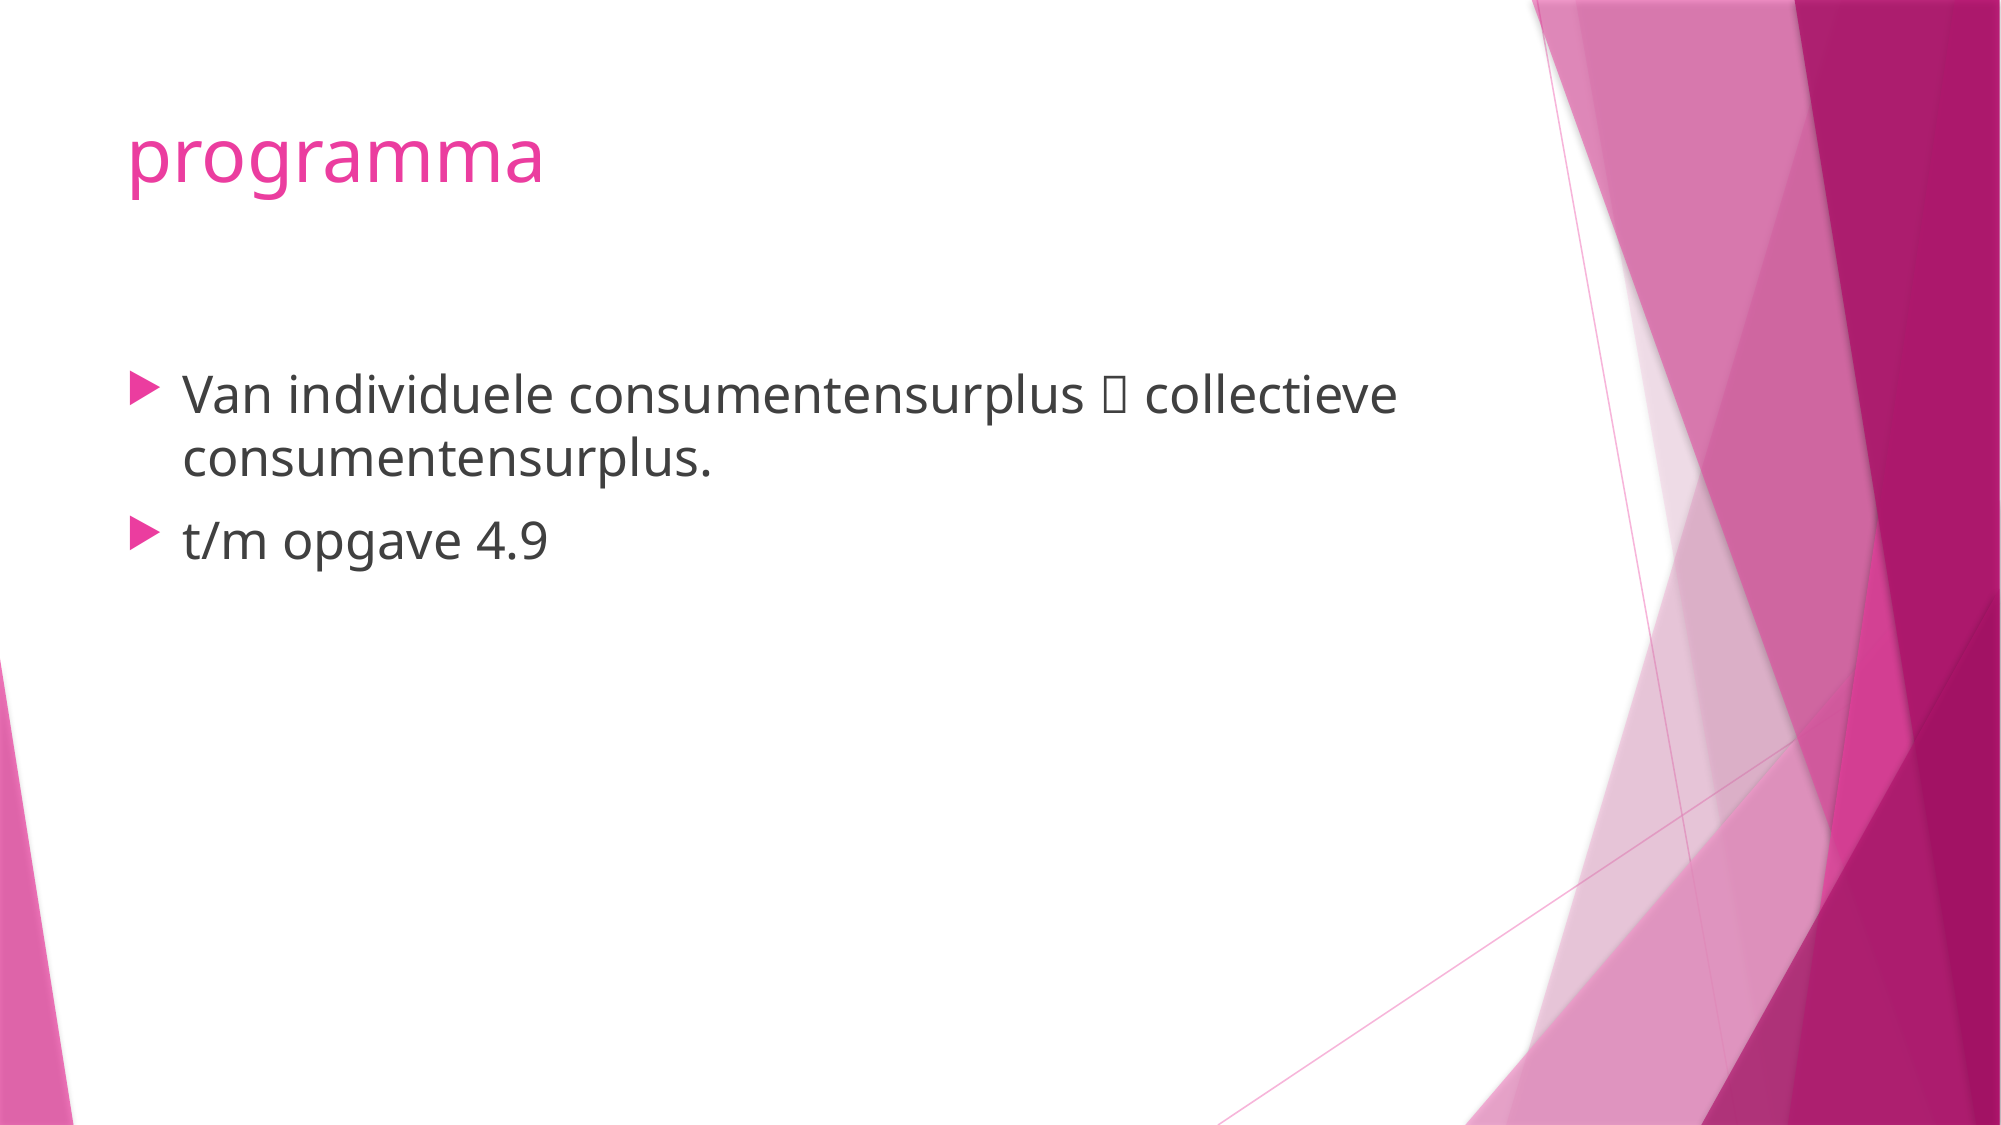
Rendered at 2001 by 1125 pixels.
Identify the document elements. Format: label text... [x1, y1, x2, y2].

list Van individuele consumentensurplus  collectieve consumentensurplus. t/m opgave 4.9 [111, 354, 1522, 992]
title programma [111, 99, 1522, 317]
